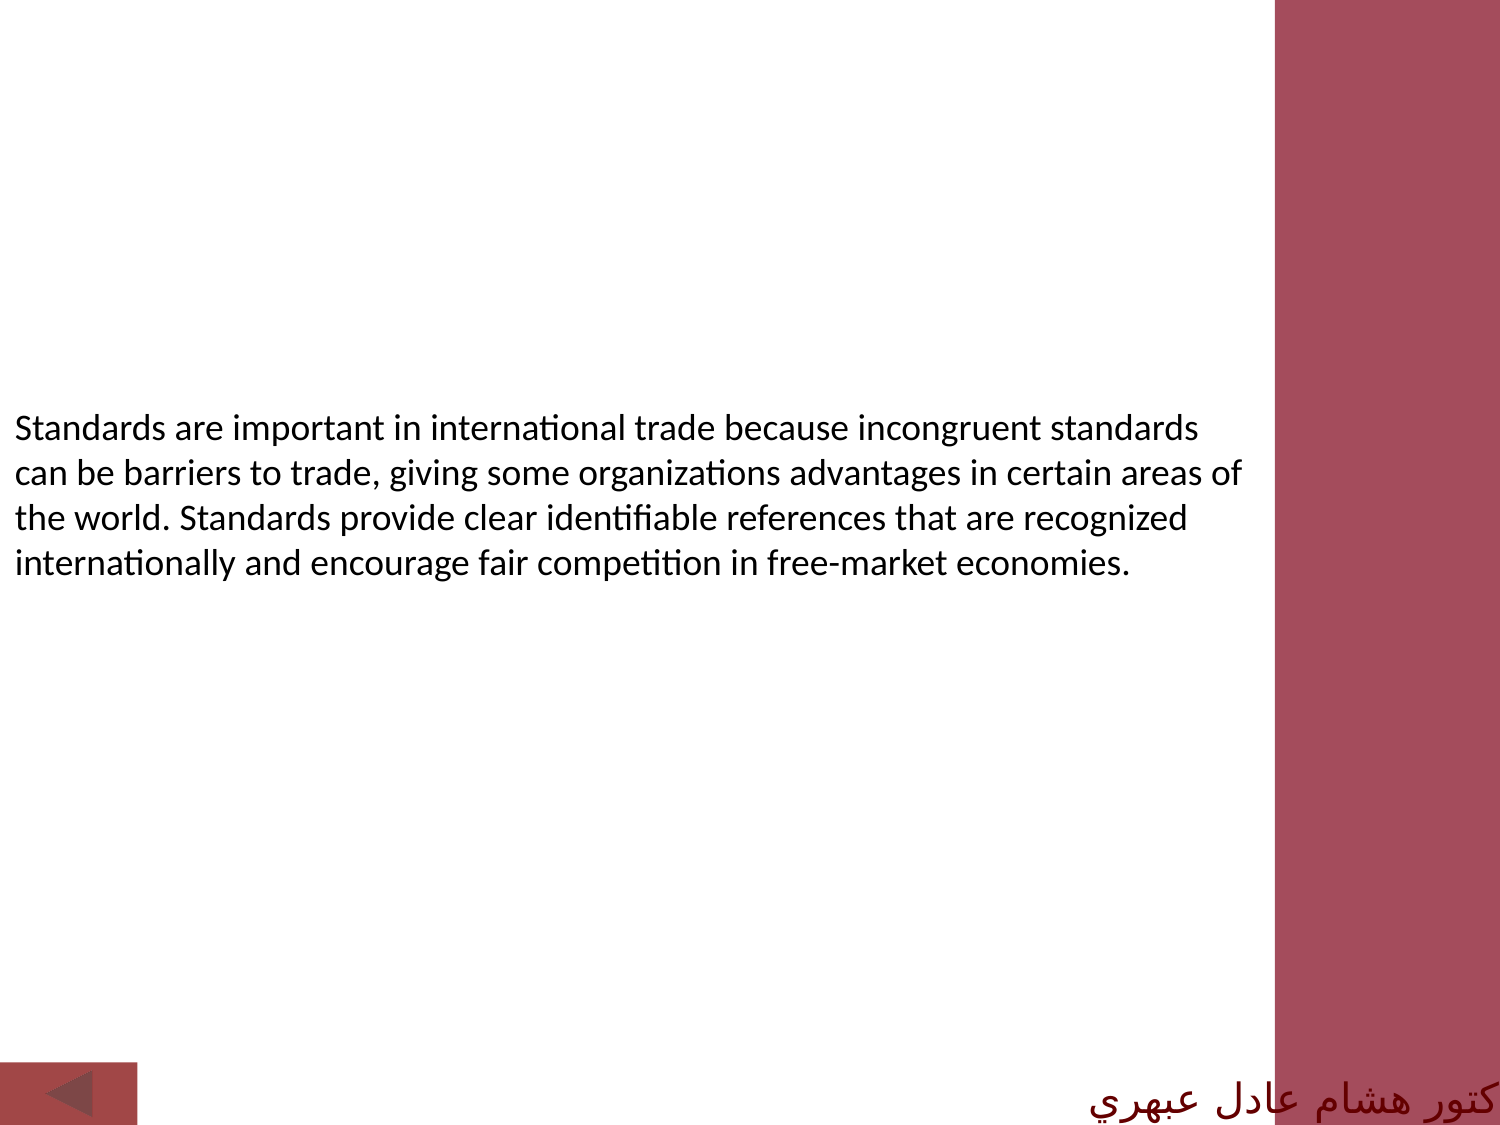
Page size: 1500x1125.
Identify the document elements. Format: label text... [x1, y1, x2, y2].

text_box [1273, 0, 1500, 1064]
text_box Standards are important in international trade because incongruent standards can be barriers to trade, giving some organizations advantages in certain areas of the world. Standards provide clear identifiable references that are recognized internationally and encourage fair competition in free-market economies. [0, 395, 1275, 591]
text_box الدكتور هشام عادل عبهري [1073, 1064, 1500, 1125]
text_box [0, 1060, 140, 1125]
